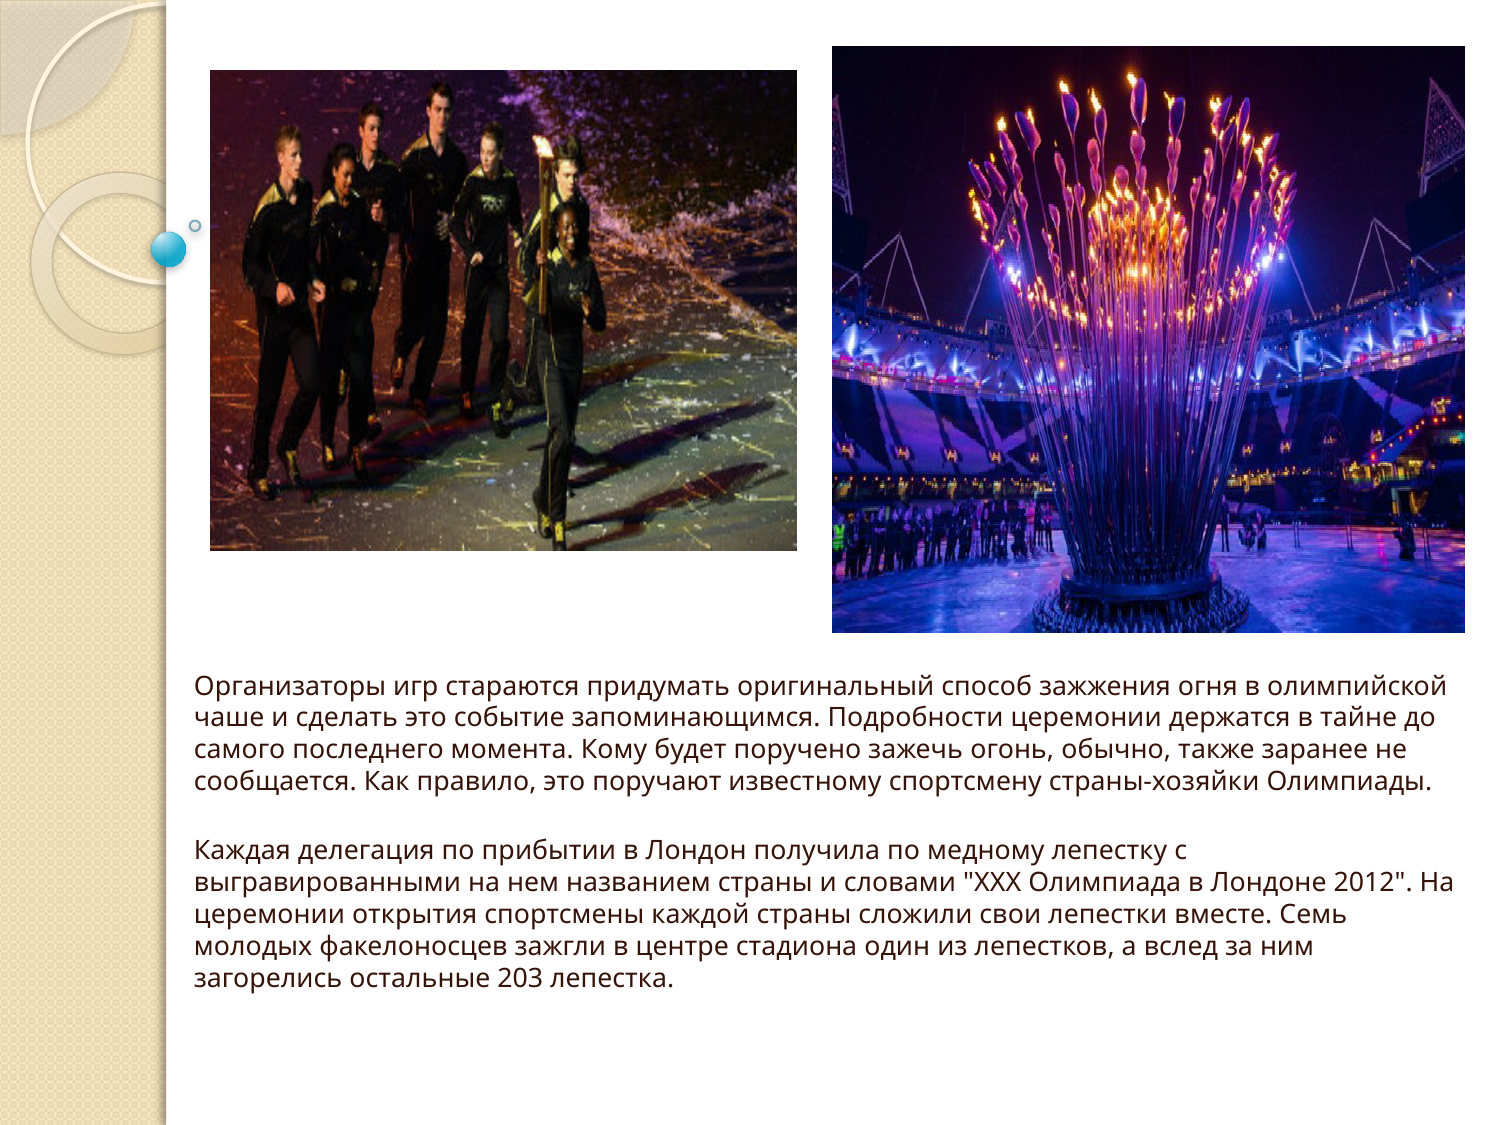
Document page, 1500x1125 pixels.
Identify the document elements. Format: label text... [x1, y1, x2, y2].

picture [831, 46, 1466, 633]
picture [210, 70, 798, 551]
subtitle Организаторы игр стараются придумать оригинальный способ зажжения огня в олимпийской чаше и сделать это событие запоминающимся. Подробности церемонии держатся в тайне до самого последнего момента. Кому будет поручено зажечь огонь, обычно, также заранее не сообщается. Как правило, это поручают известному спортсмену страны-хозяйки Олимпиады. Каждая делегация по прибытии в Лондон получила по медному лепестку с выгравированными на нем названием страны и словами "XXX Олимпиада в Лондоне 2012". На церемонии открытия спортсмены каждой страны сложили свои лепестки вместе. Семь молодых факелоносцев зажгли в центре стадиона один из лепестков, а вслед за ним загорелись остальные 203 лепестка. [175, 644, 1473, 1079]
